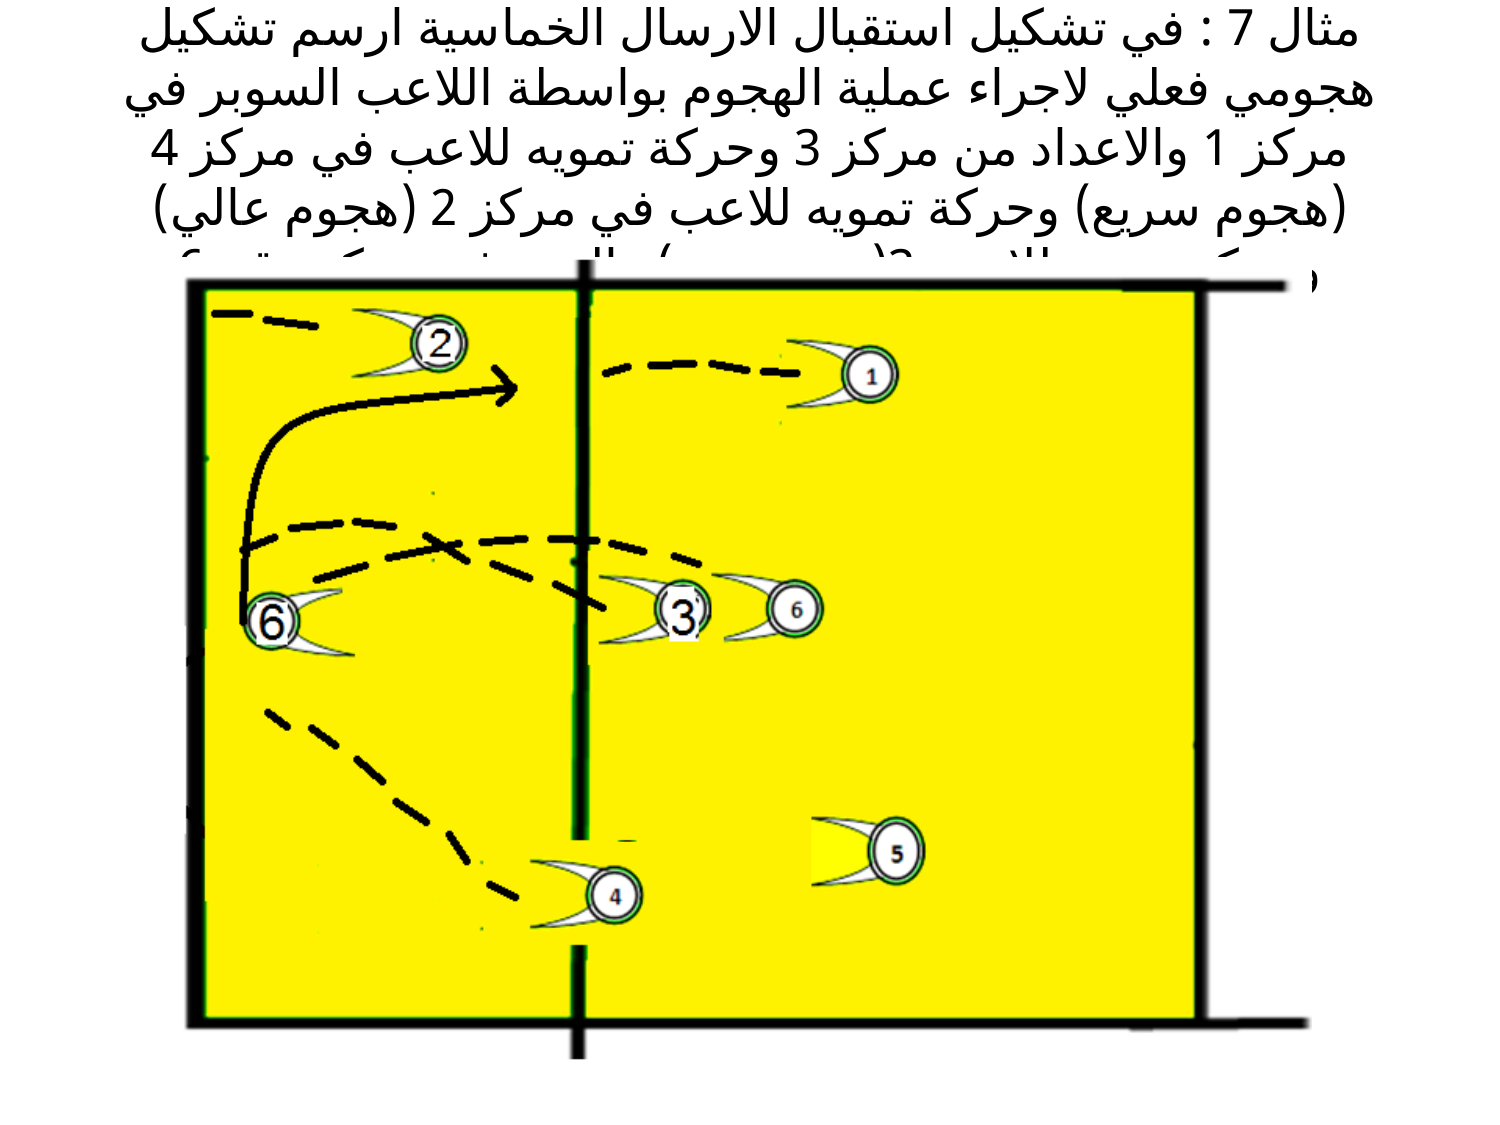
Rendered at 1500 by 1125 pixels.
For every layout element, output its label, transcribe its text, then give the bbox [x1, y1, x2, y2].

title مثال 7 : في تشكيل استقبال الارسال الخماسية ارسم تشكيل هجومي فعلي لاجراء عملية الهجوم بواسطة اللاعب السوبر في مركز 1 والاعداد من مركز 3 وحركة تمويه للاعب في مركز 4 (هجوم سريع) وحركة تمويه للاعب في مركز 2 (هجوم عالي) وحركة تمويه للاعب 3(هجوم متر) والمعد في مركز رقم 6 [75, 45, 1425, 247]
picture [152, 257, 1312, 1062]
